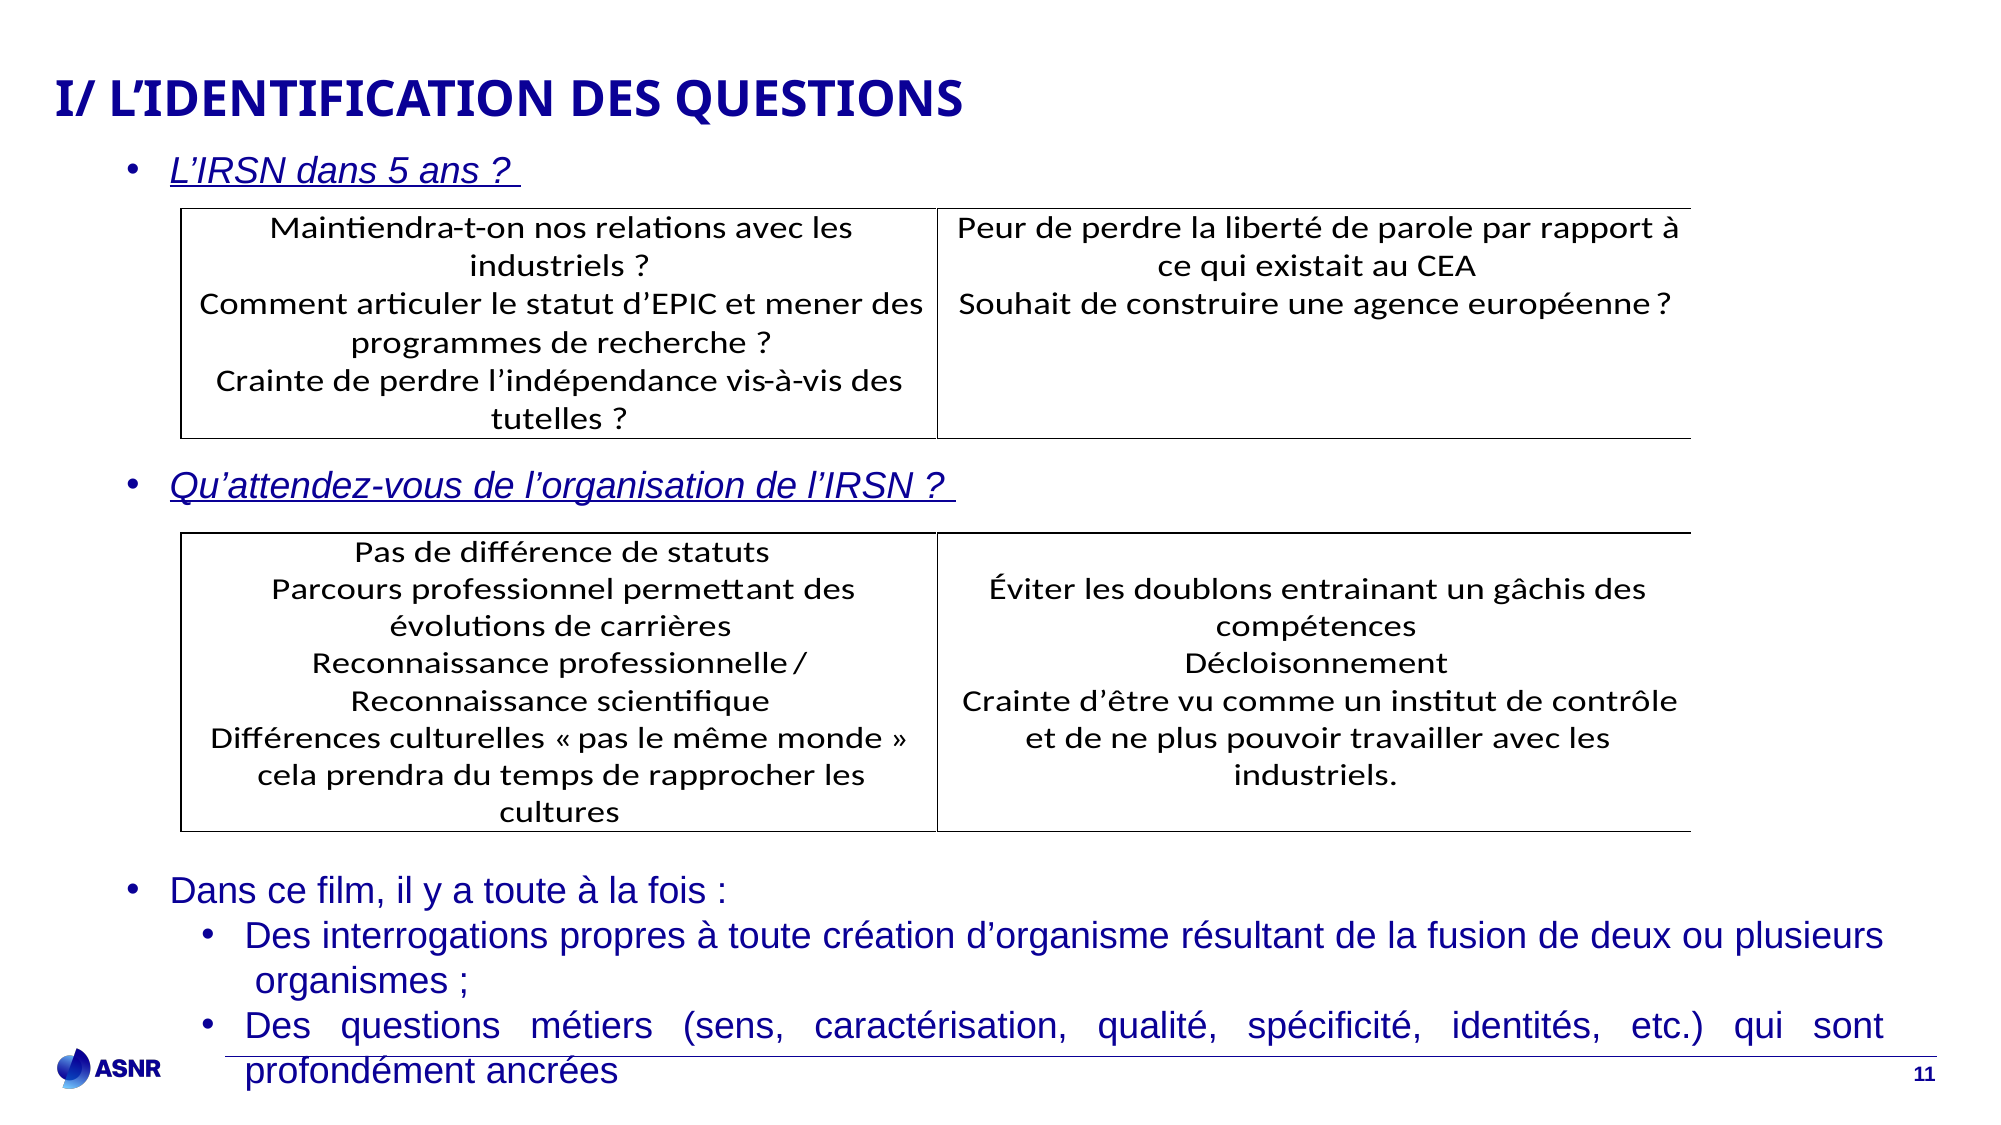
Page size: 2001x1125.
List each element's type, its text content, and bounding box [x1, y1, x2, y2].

text_box L’IRSN dans 5 ans ? Qu’attendez-vous de l’organisation de l’IRSN ? Dans ce film, il y a toute à la fois : Des interrogations propres à toute création d’organisme résultant de la fusion de deux ou plusieurs organismes ; Des questions métiers (sens, caractérisation, qualité, spécificité, identités, etc.) qui sont profondément ancrées [36, 138, 1900, 1125]
title I/ L’identification des questions [40, 0, 1943, 135]
picture [179, 532, 1692, 863]
slide_number 11 [1900, 1055, 1951, 1092]
picture [179, 207, 1692, 471]
